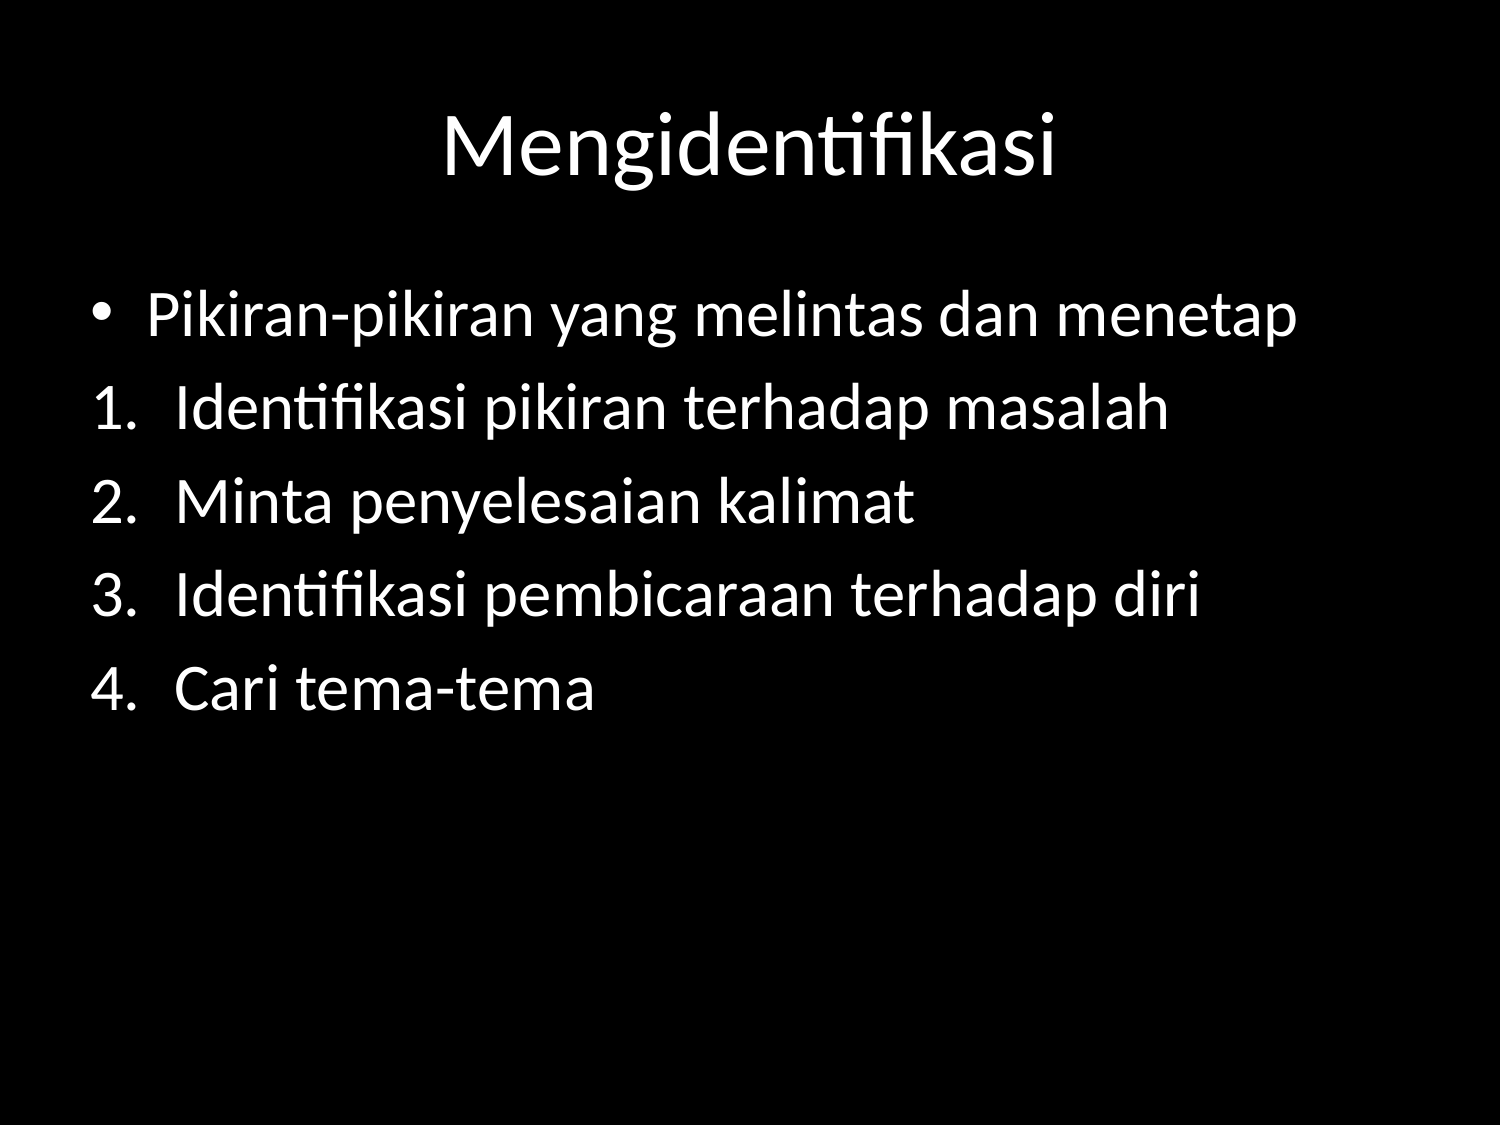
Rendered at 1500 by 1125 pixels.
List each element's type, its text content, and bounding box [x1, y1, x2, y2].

title Mengidentifikasi [75, 45, 1425, 233]
list Pikiran-pikiran yang melintas dan menetap Identifikasi pikiran terhadap masalah Minta penyelesaian kalimat Identifikasi pembicaraan terhadap diri Cari tema-tema [75, 262, 1425, 1005]
